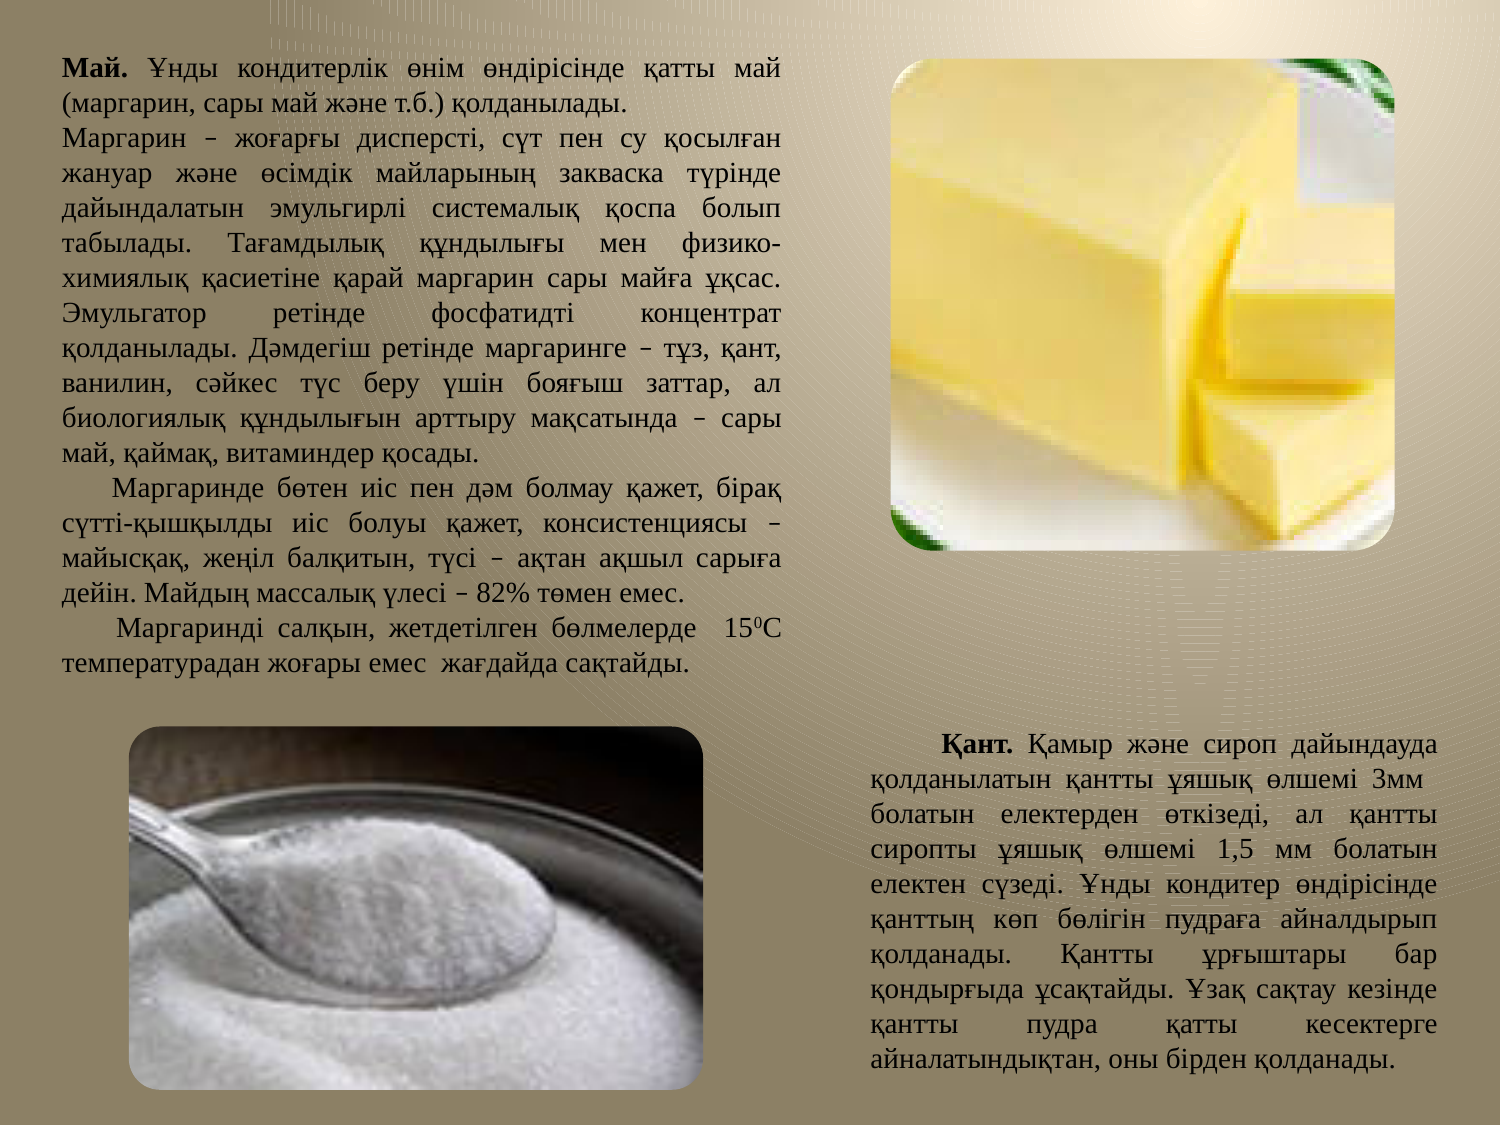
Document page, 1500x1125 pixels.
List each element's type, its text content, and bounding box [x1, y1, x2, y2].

picture [128, 726, 704, 1090]
text_box Қант. Қамыр және сироп дайындауда қолданылатын қантты ұяшық өлшемі 3мм болатын електерден өткізеді, ал қантты сиропты ұяшық өлшемі 1,5 мм болатын електен сүзеді. Ұнды кондитер өндірісінде қанттың көп бөлігін пудраға айналдырып қолданады. Қантты ұрғыштары бар қондырғыда ұсақтайды. Ұзақ сақтау кезінде қантты пудра қатты кесектерге айналатындықтан, оны бірден қолданады. [855, 716, 1453, 1082]
text_box Май. Ұнды кондитерлік өнім өндірісінде қатты май (маргарин, сары май және т.б.) қолданылады. Маргарин – жоғарғы дисперсті, сүт пен су қосылған жануар және өсімдік майларының закваска түрінде дайындалатын эмульгирлі системалық қоспа болып табылады. Тағамдылық құндылығы мен физико-химиялық қасиетіне қарай маргарин сары майға ұқсас. Эмульгатор ретінде фосфатидті концентрат қолданылады. Дәмдегіш ретінде маргаринге – тұз, қант, ванилин, сәйкес түс беру үшін бояғыш заттар, ал биологиялық құндылығын арттыру мақсатында – сары май, қаймақ, витаминдер қосады. Маргаринде бөтен иіс пен дәм болмау қажет, бірақ сүтті-қышқылды иіс болуы қажет, консистенциясы – майысқақ, жеңіл балқитын, түсі – ақтан ақшыл сарыға дейін. Майдың массалық үлесі – 82% төмен емес. Маргаринді салқын, жетдетілген бөлмелерде 150С температурадан жоғары емес жағдайда сақтайды. [46, 41, 797, 686]
picture [890, 58, 1395, 551]
